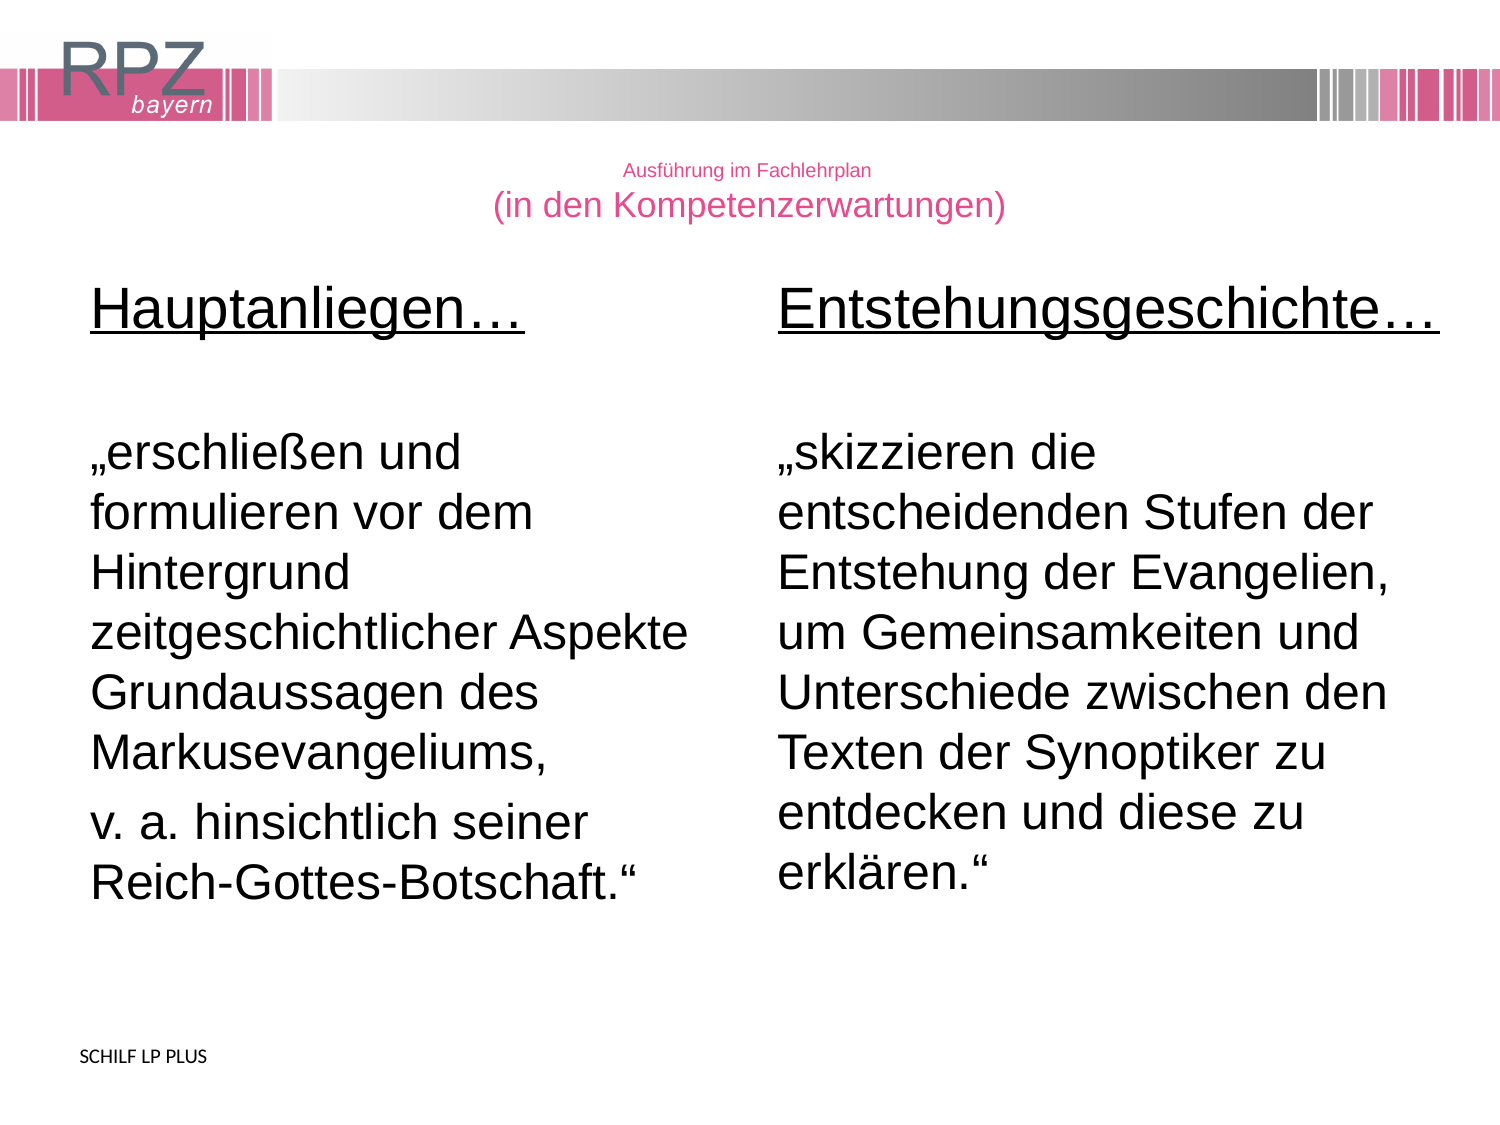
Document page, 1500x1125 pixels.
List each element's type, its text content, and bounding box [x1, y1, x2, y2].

picture [1319, 69, 1379, 121]
picture [0, 31, 272, 121]
list Entstehungsgeschichte… „skizzieren die entscheidenden Stufen der Entstehung der Evangelien, um Gemeinsamkeiten und Unterschiede zwischen den Texten der Synoptiker zu entdecken und diese zu erklären.“ [762, 262, 1459, 1005]
picture [1380, 69, 1439, 121]
title Ausführung im Fachlehrplan (in den Kompetenzerwartungen) [75, 149, 1425, 233]
picture [1443, 69, 1500, 121]
list Hauptanliegen… „erschließen und formulieren vor dem Hintergrund zeitgeschichtlicher Aspekte Grundaussagen des Markusevangeliums, v. a. hinsichtlich seiner Reich-Gottes-Botschaft.“ [75, 262, 738, 1005]
